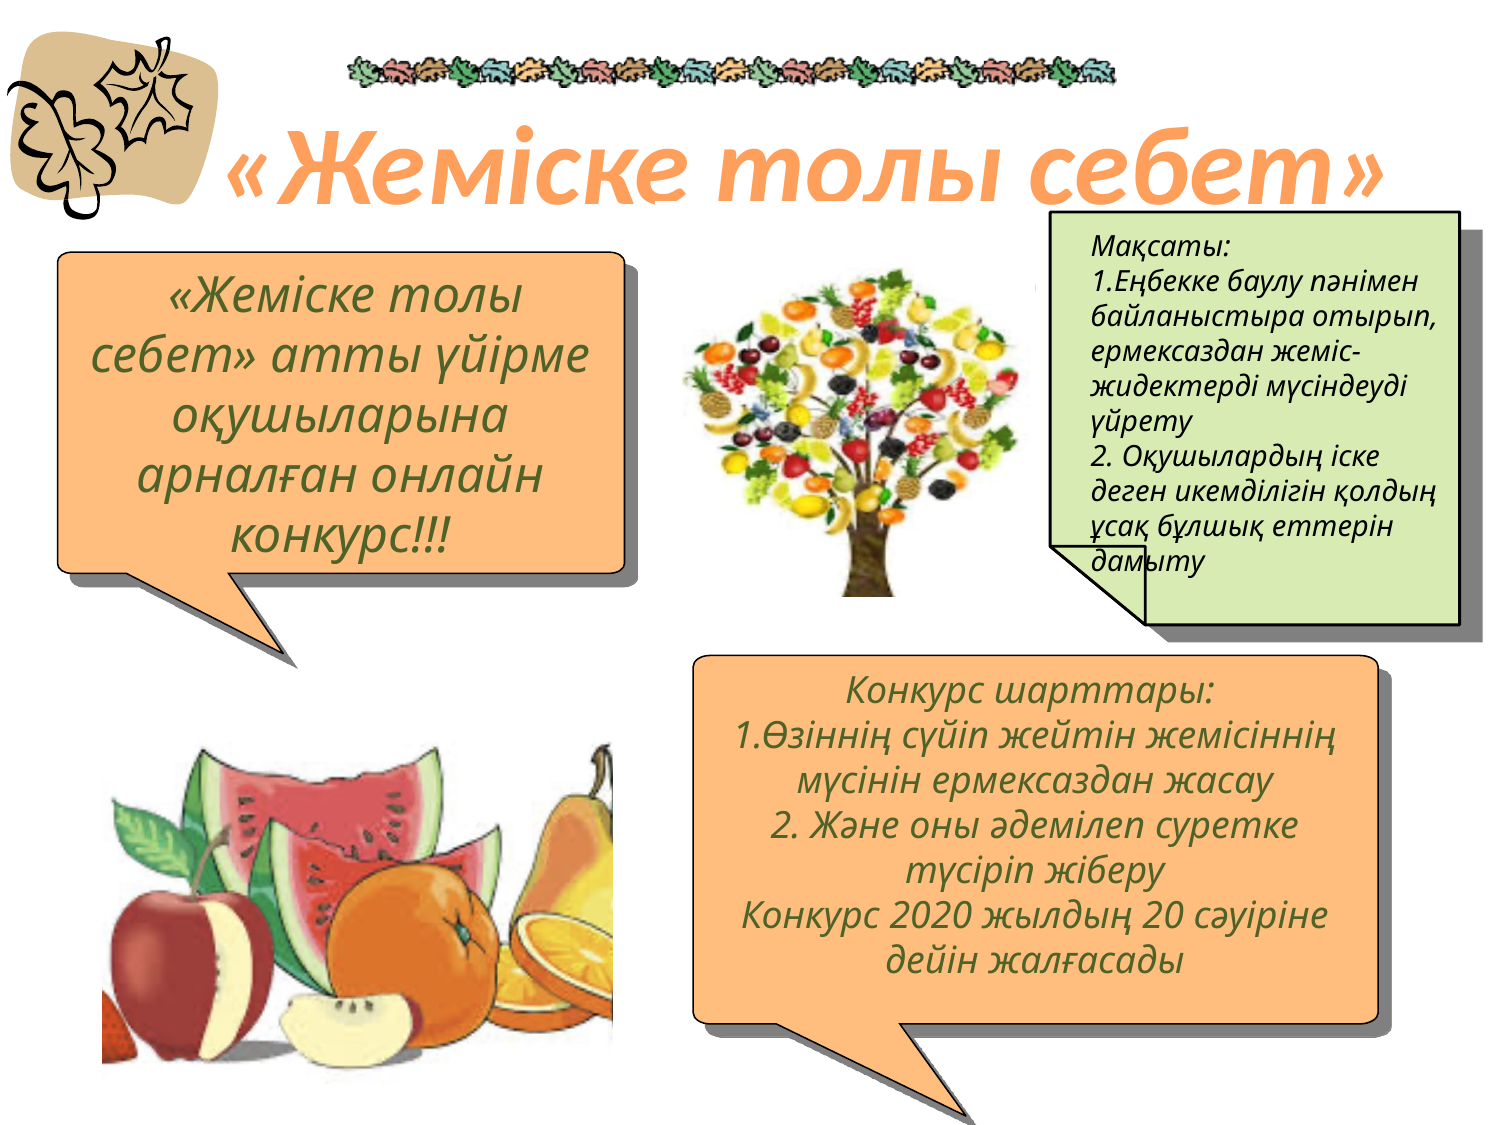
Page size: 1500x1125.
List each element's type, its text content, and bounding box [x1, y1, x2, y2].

text_box «Жеміске толы себет» атты үйірме оқушыларына арналған онлайн конкурс!!! [57, 252, 625, 654]
picture [6, 30, 219, 221]
text_box Конкурс шарттары: 1.Өзіннің сүйіп жейтін жемісіннің мүсінін ермексаздан жасау 2. Және оны әдемілеп суретке түсіріп жіберу Конкурс 2020 жылдың 20 сәуіріне дейін жалғасады [693, 655, 1379, 1117]
picture [102, 715, 613, 1095]
picture [655, 200, 1500, 656]
picture [347, 56, 1117, 89]
text_box «Жеміске толы себет» [203, 85, 1412, 236]
